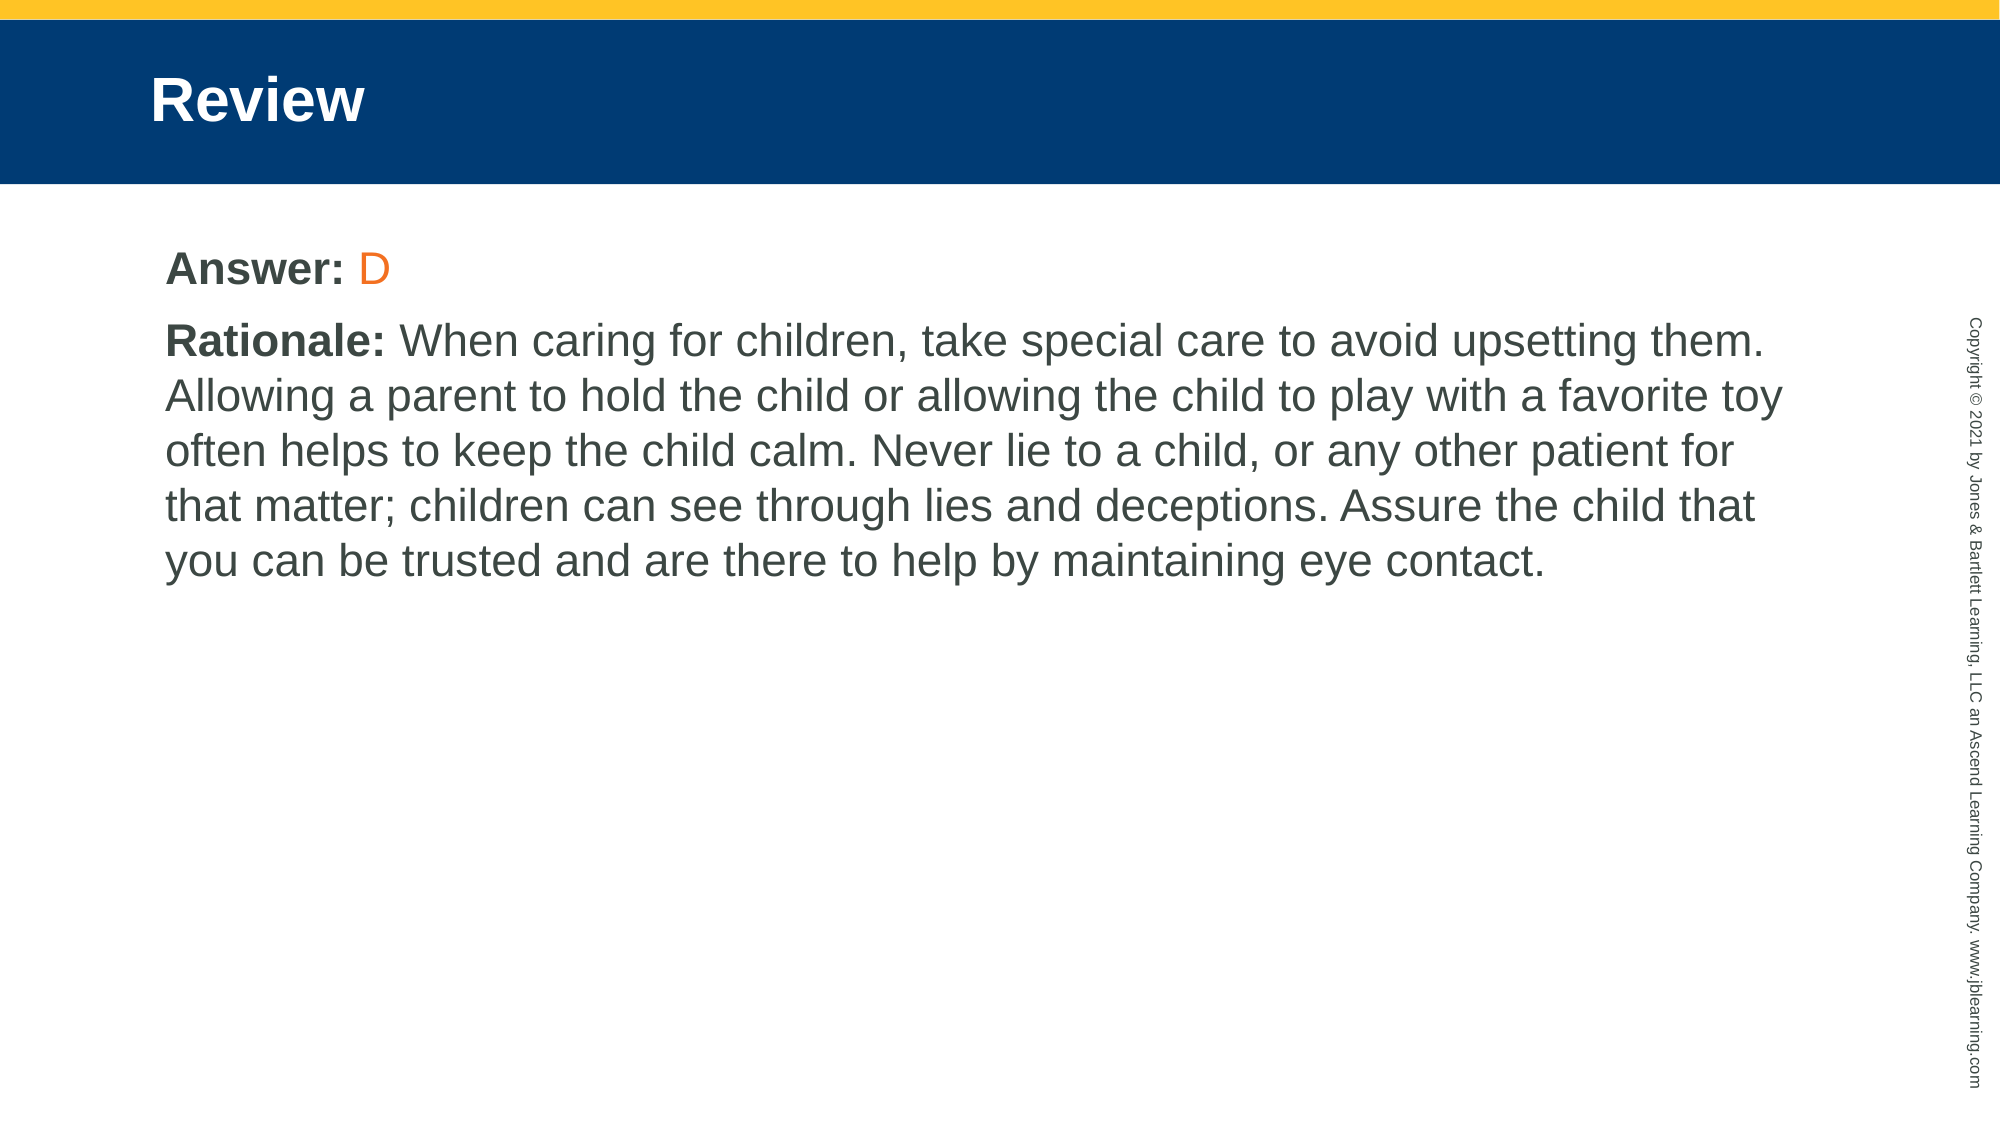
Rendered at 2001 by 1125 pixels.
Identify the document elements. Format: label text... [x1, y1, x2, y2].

title Review [0, 19, 2000, 185]
list Answer: D Rationale: When caring for children, take special care to avoid upsetting them. Allowing a parent to hold the child or allowing the child to play with a favorite toy often helps to keep the child calm. Never lie to a child, or any other patient for that matter; children can see through lies and deceptions. Assure the child that you can be trusted and are there to help by maintaining eye contact. [150, 237, 1850, 1025]
